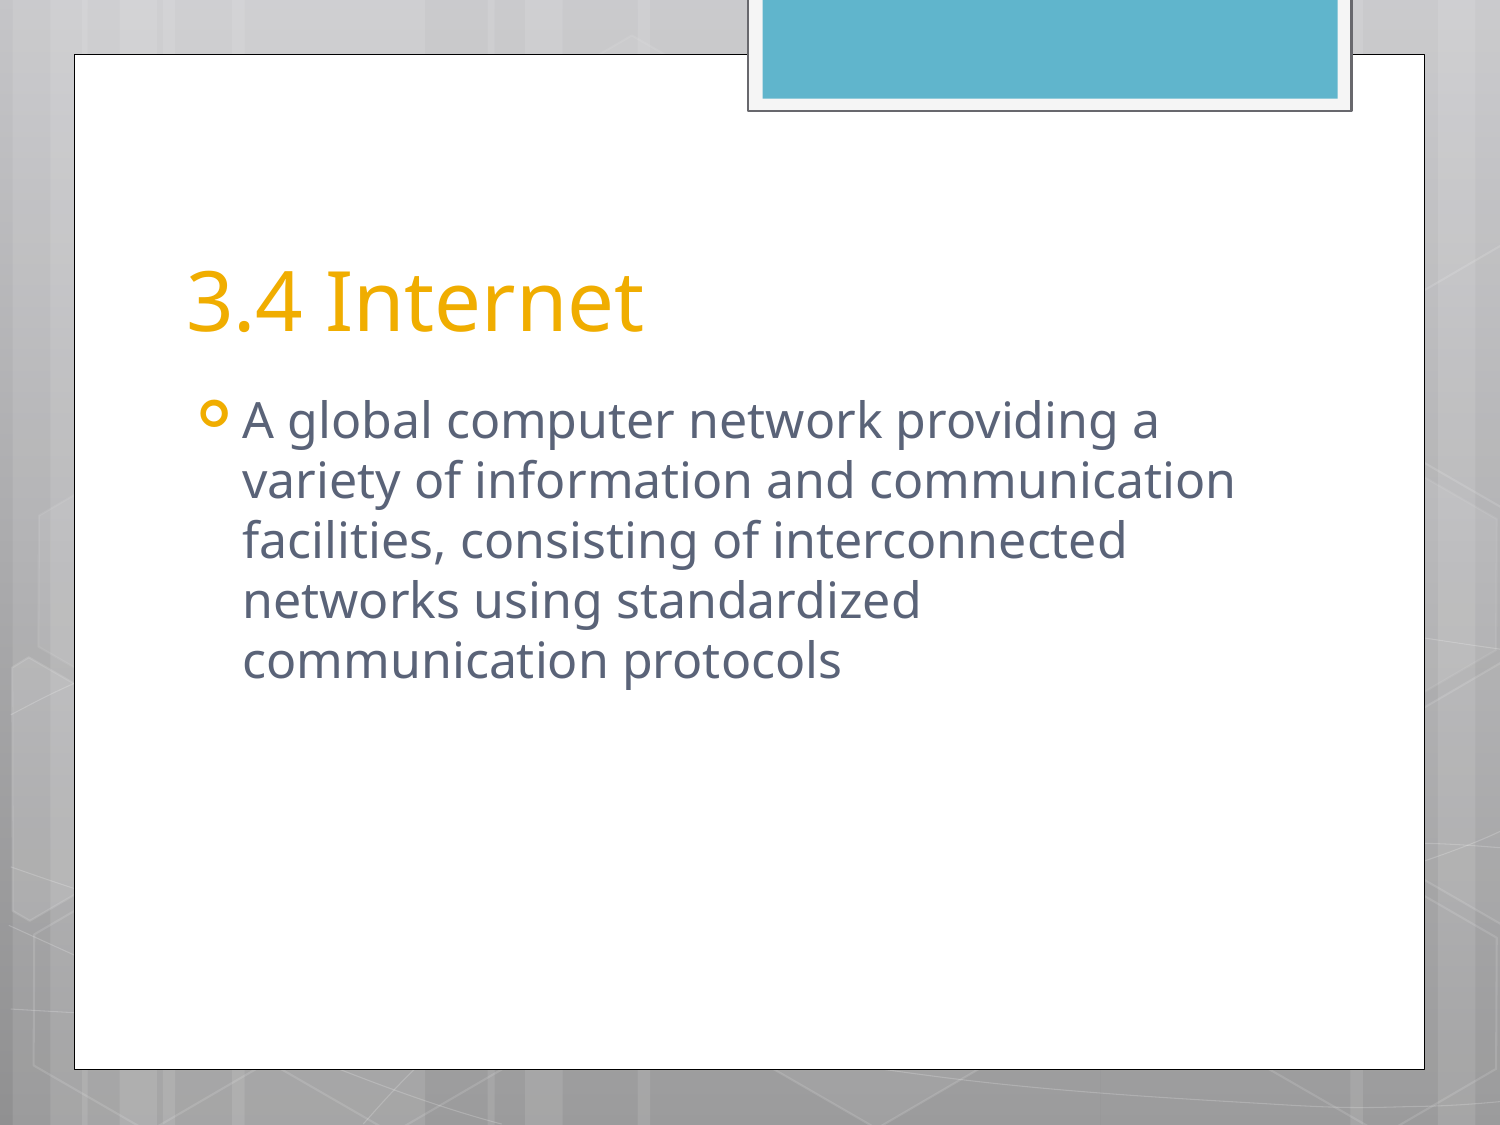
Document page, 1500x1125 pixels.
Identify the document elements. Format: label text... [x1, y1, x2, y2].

list A global computer network providing a variety of information and communication facilities, consisting of interconnected networks using standardized communication protocols [171, 381, 1283, 957]
title 3.4 Internet [171, 168, 1324, 357]
